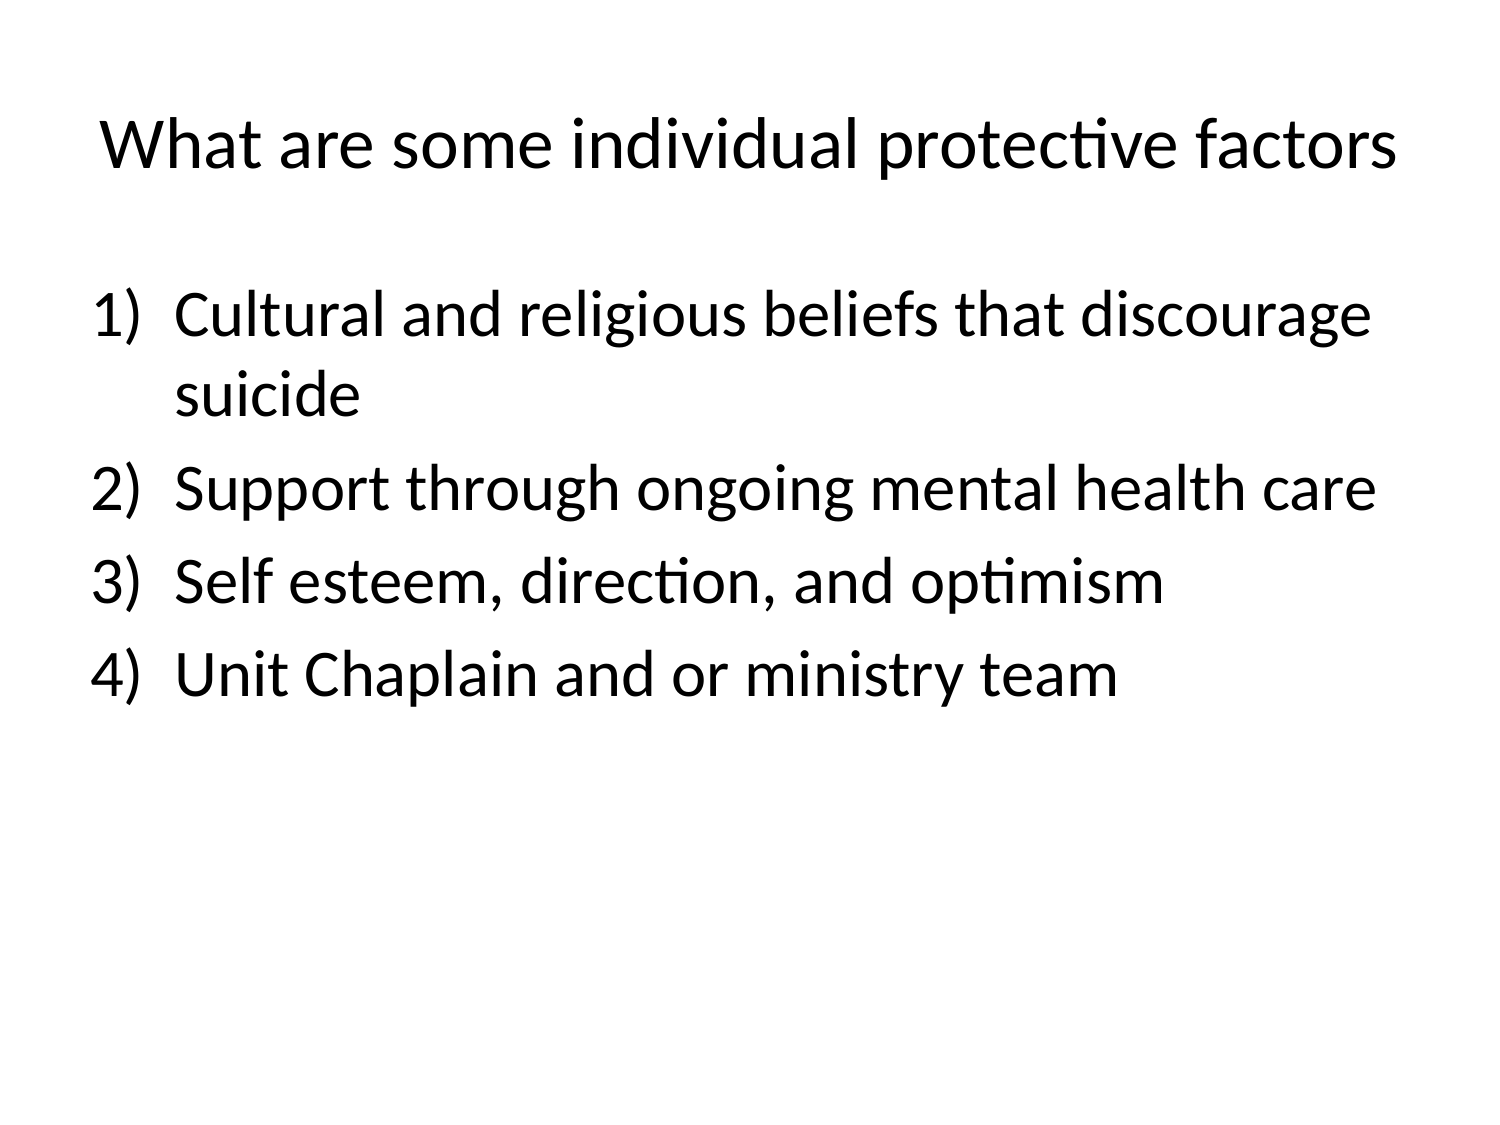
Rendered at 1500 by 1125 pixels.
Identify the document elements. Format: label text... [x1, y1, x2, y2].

list Cultural and religious beliefs that discourage suicide Support through ongoing mental health care Self esteem, direction, and optimism Unit Chaplain and or ministry team [75, 262, 1425, 1005]
title What are some individual protective factors [75, 45, 1425, 233]
